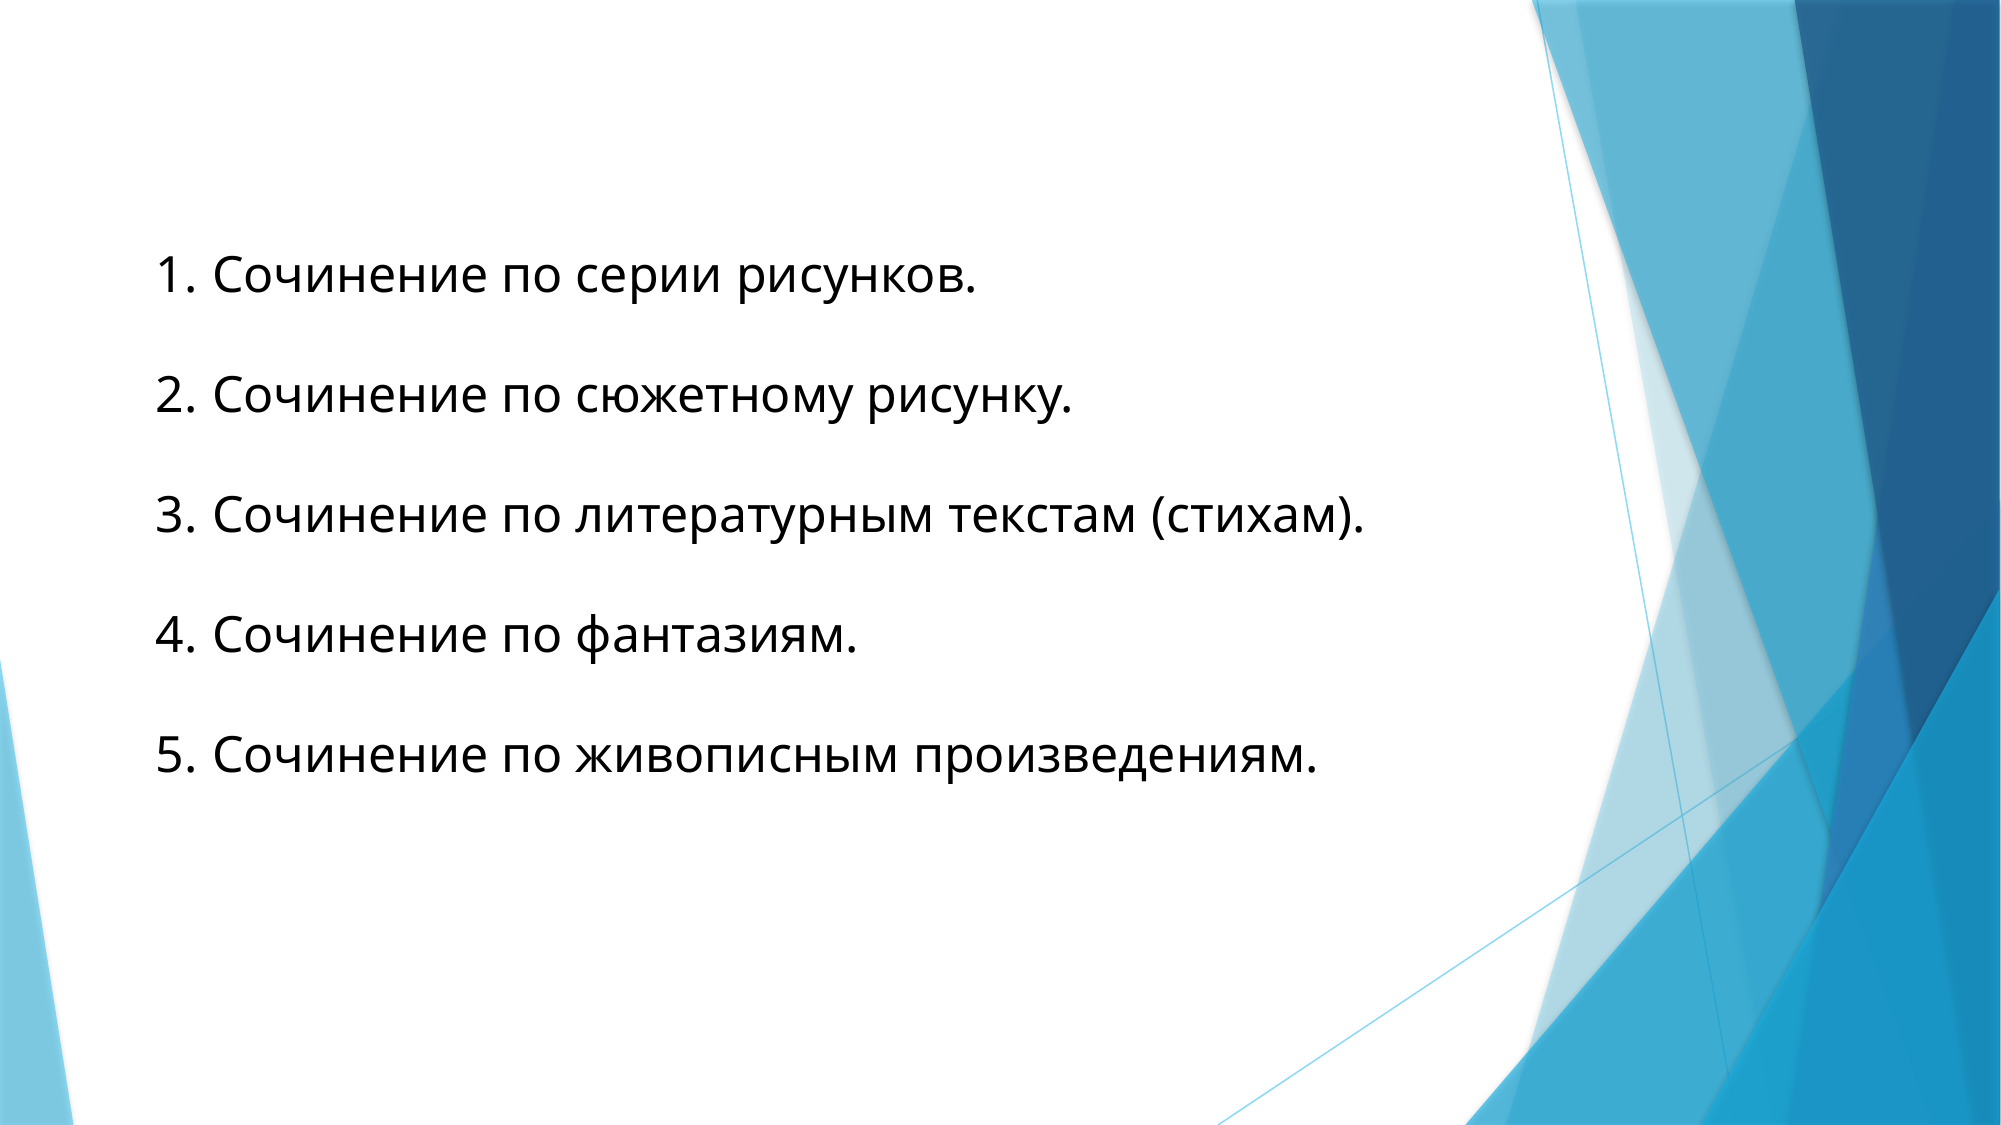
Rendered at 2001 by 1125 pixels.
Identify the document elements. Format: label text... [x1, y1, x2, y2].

text_box Сочинение по серии рисунков. Сочинение по сюжетному рисунку. Сочинение по литературным текстам (стихам). Сочинение по фантазиям. Сочинение по живописным произведениям. [141, 235, 1586, 896]
